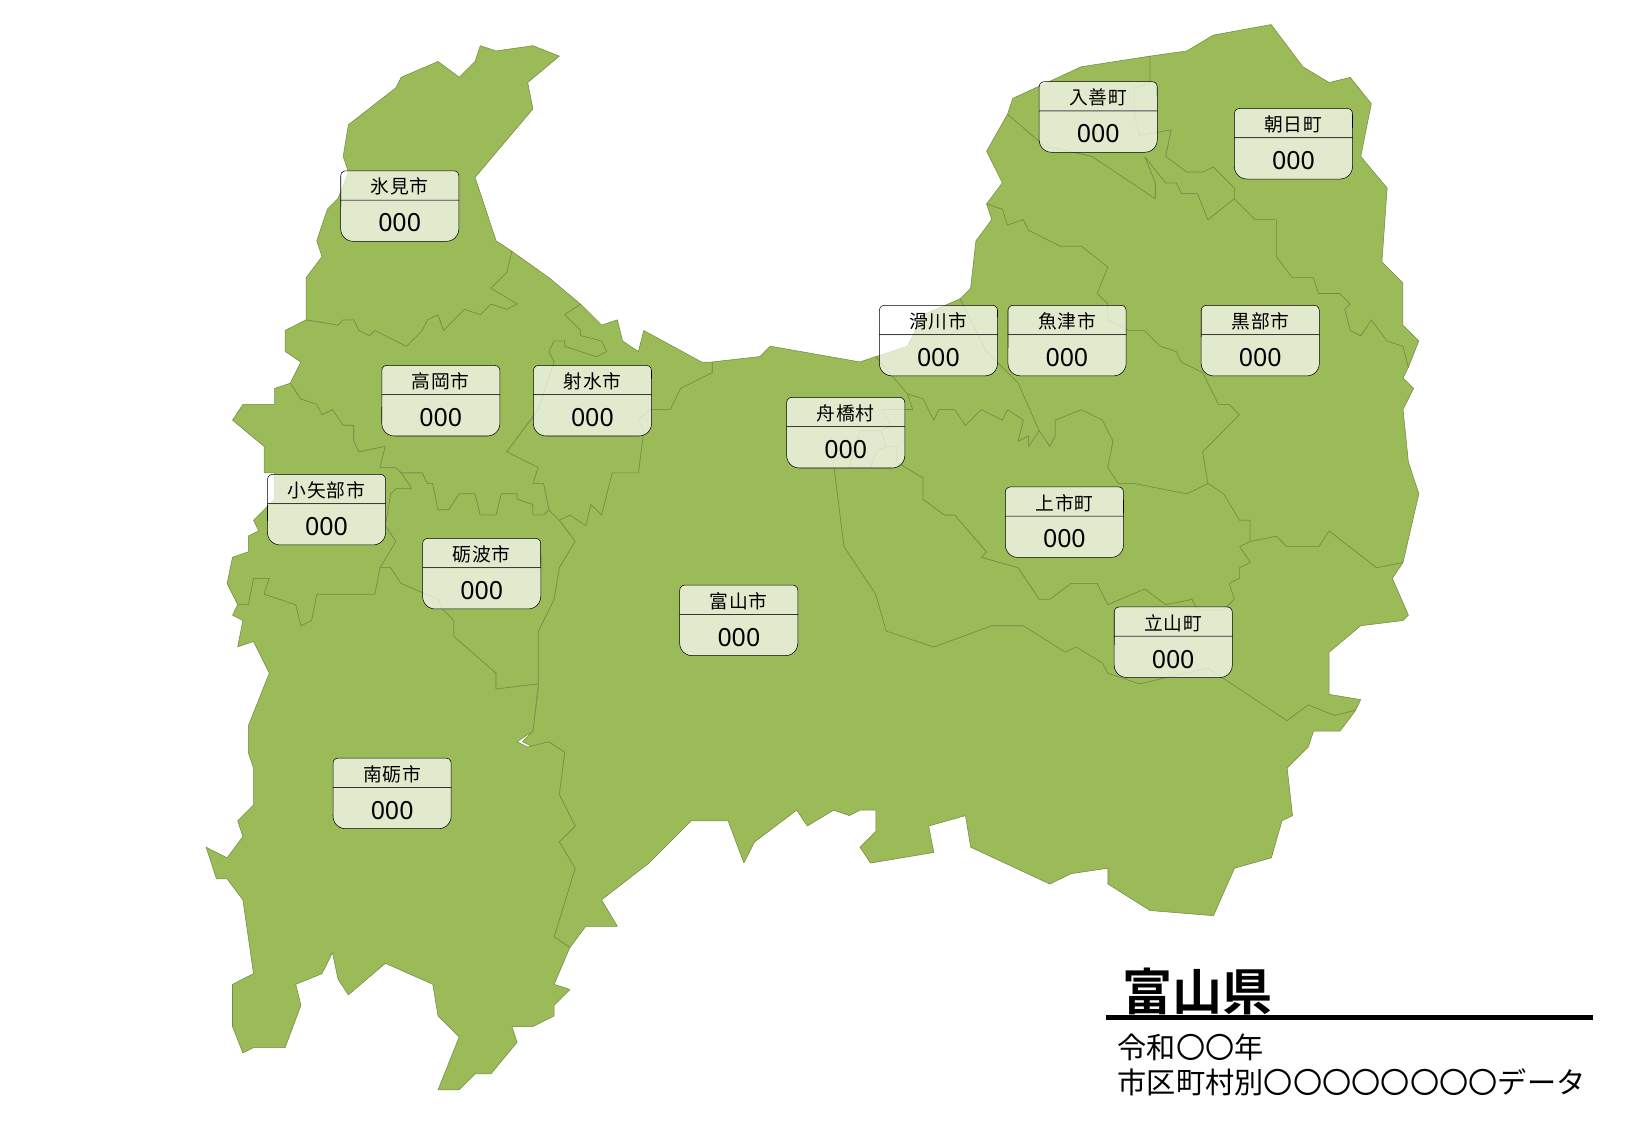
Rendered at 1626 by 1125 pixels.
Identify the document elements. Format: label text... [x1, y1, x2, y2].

text_box 令和〇〇年 市区町村別〇〇〇〇〇〇〇〇データ [1103, 1022, 1601, 1107]
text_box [267, 474, 386, 546]
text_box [381, 365, 501, 437]
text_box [332, 757, 452, 829]
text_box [340, 170, 460, 242]
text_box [1113, 606, 1233, 678]
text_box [1200, 305, 1320, 377]
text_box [1005, 486, 1124, 558]
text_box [879, 305, 998, 377]
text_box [1038, 81, 1158, 153]
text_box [1007, 305, 1127, 377]
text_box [422, 538, 541, 610]
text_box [679, 584, 799, 656]
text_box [205, 24, 1420, 1091]
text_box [533, 365, 652, 437]
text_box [786, 397, 906, 469]
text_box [1234, 108, 1353, 180]
